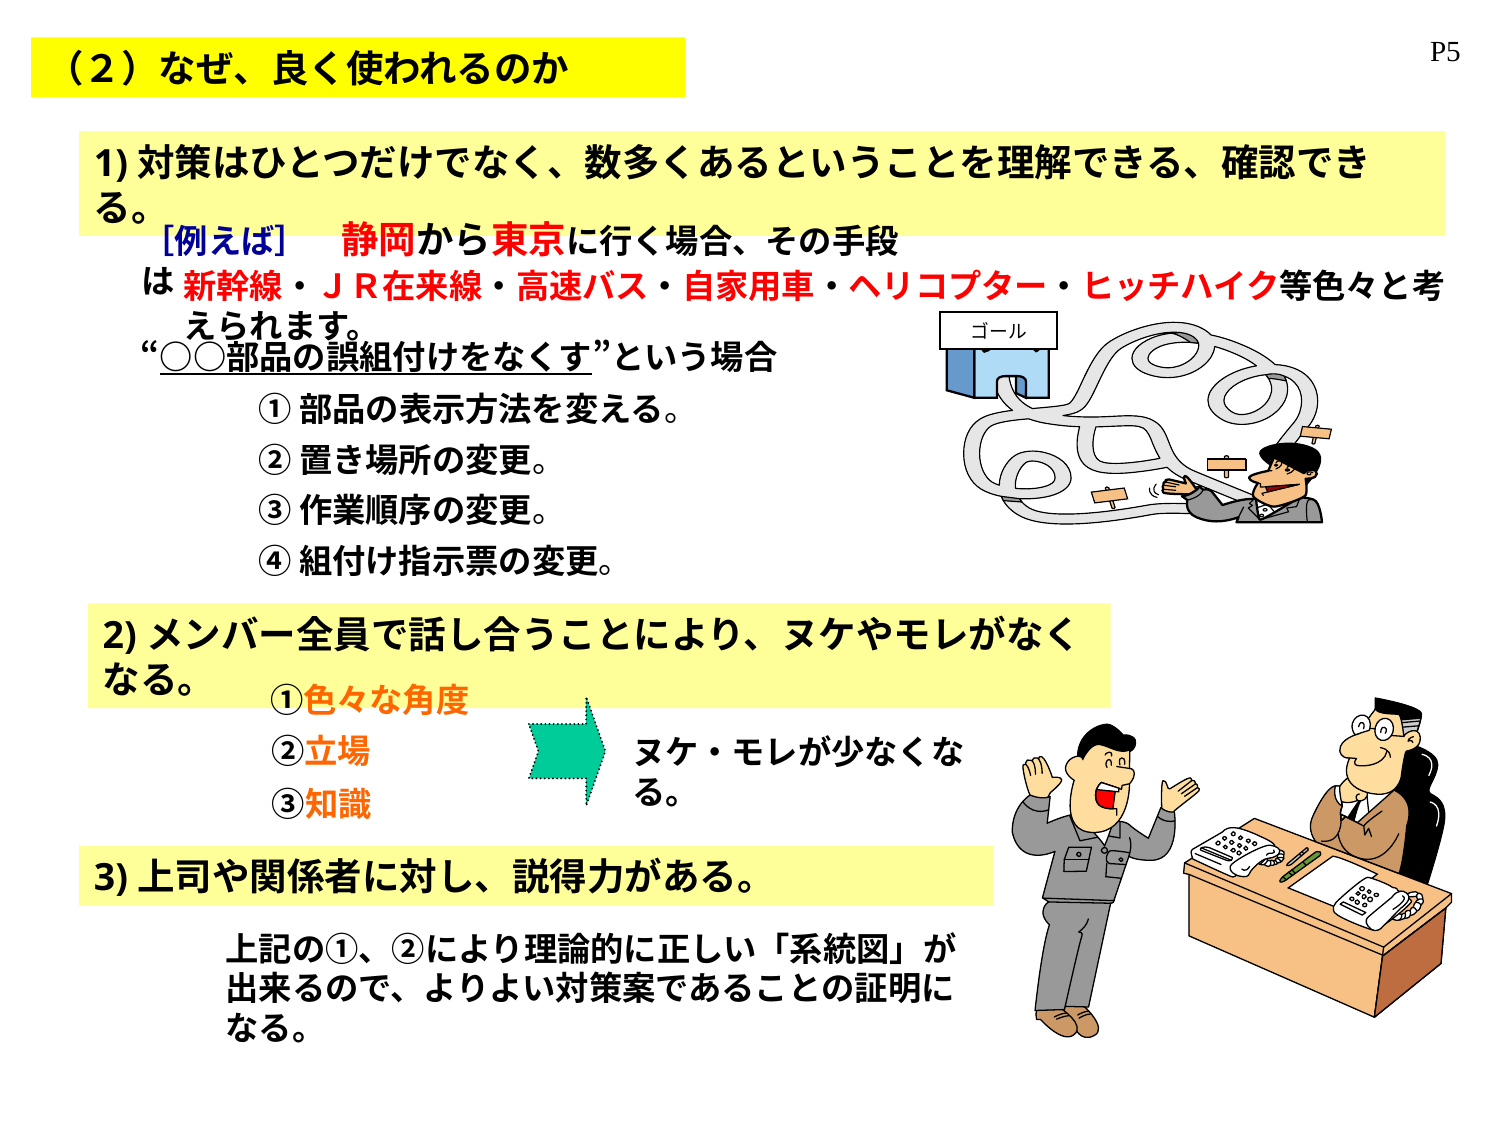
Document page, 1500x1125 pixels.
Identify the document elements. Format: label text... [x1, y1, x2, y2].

text_box P5 [1415, 24, 1495, 75]
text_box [78, 696, 1453, 1047]
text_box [78, 131, 1469, 592]
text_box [87, 603, 1111, 832]
text_box （２）なぜ、良く使われるのか [31, 37, 686, 98]
